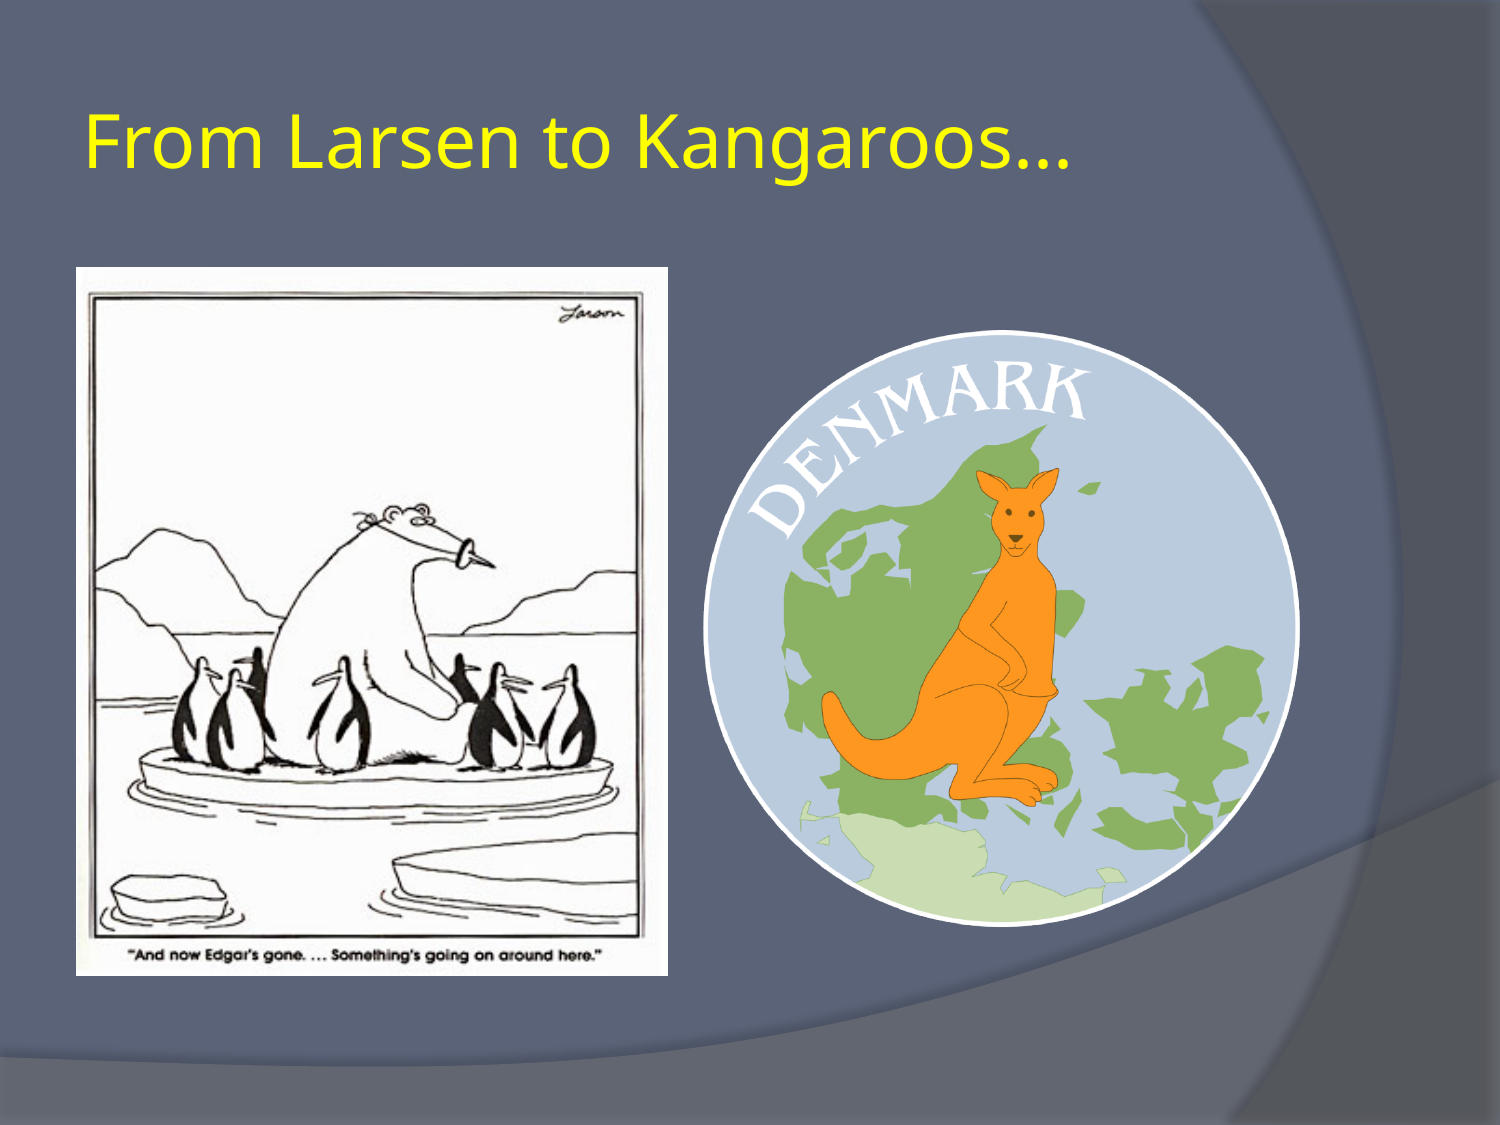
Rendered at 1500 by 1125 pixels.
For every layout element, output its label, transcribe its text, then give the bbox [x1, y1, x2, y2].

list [699, 329, 1301, 938]
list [76, 266, 668, 977]
title From Larsen to Kangaroos... [75, 45, 1300, 233]
